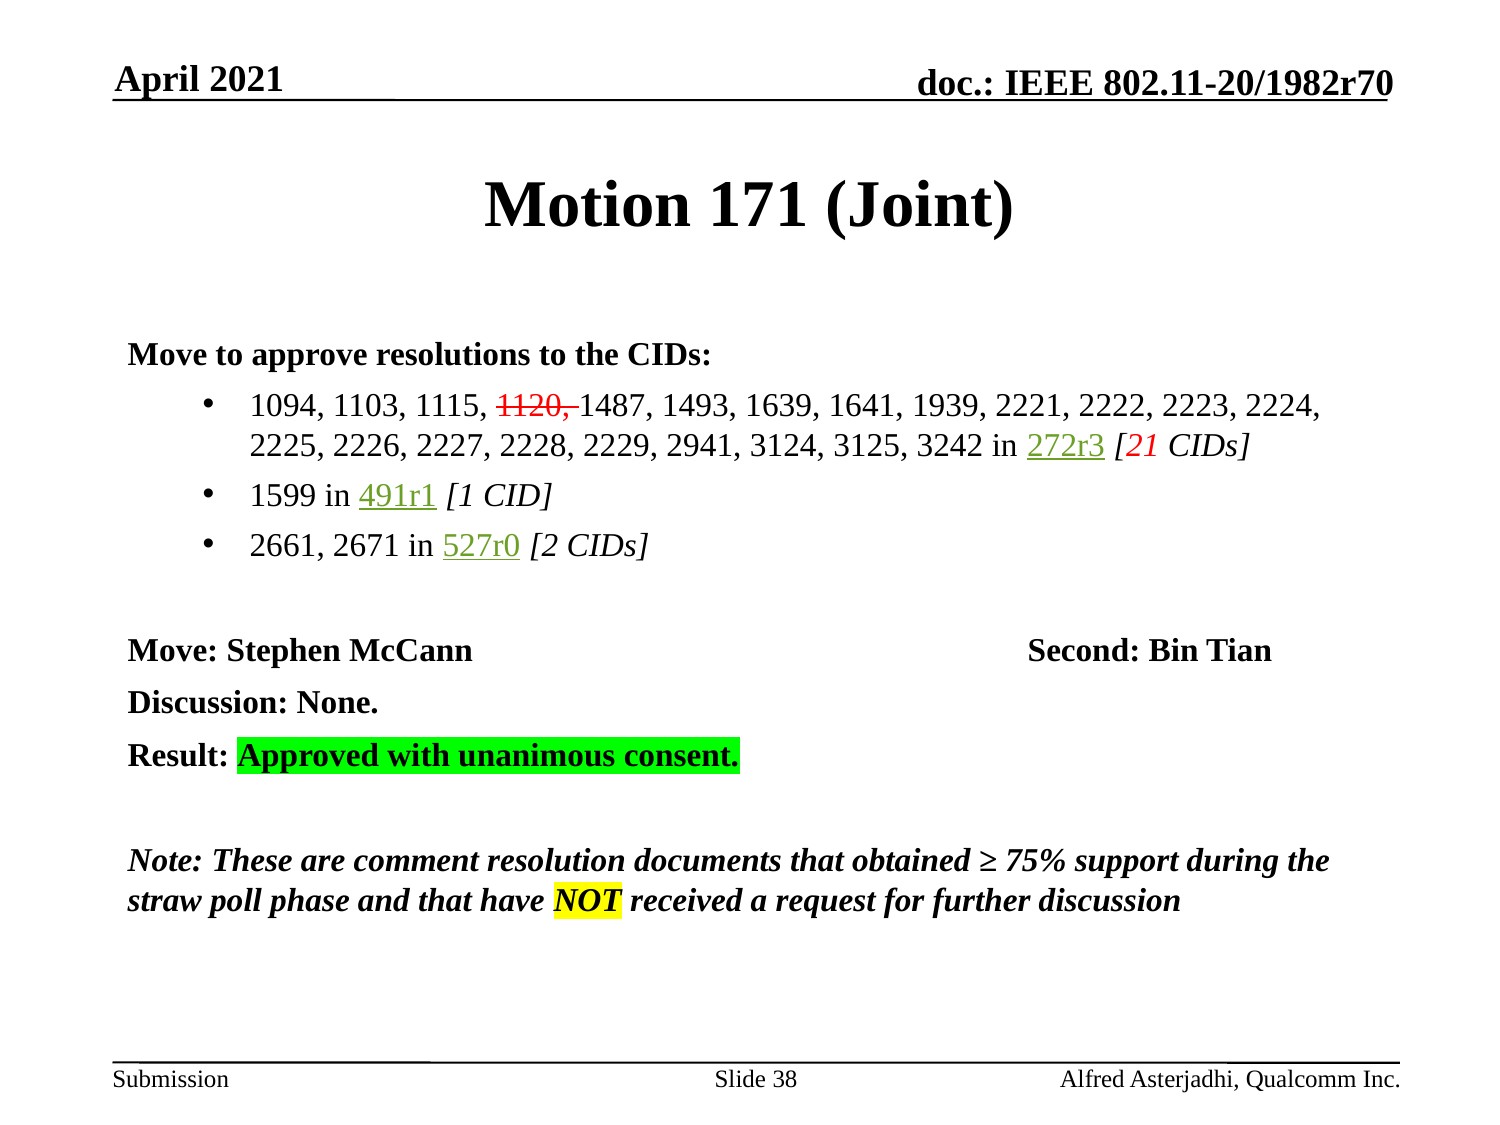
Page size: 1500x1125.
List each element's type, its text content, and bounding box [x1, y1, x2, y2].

list Move to approve resolutions to the CIDs: 1094, 1103, 1115, 1120, 1487, 1493, 1639, 1641, 1939, 2221, 2222, 2223, 2224, 2225, 2226, 2227, 2228, 2229, 2941, 3124, 3125, 3242 in 272r3 [21 CIDs] 1599 in 491r1 [1 CID] 2661, 2671 in 527r0 [2 CIDs] Move: Stephen McCann Second: Bin Tian Discussion: None. Result: Approved with unanimous consent. Note: These are comment resolution documents that obtained ≥ 75% support during the straw poll phase and that have NOT received a request for further discussion [112, 324, 1388, 1000]
slide_number Slide 38 [712, 1061, 800, 1123]
footer Alfred Asterjadhi, Qualcomm Inc. [878, 1061, 1402, 1093]
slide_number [114, 54, 423, 100]
title Motion 171 (Joint) [112, 112, 1388, 288]
